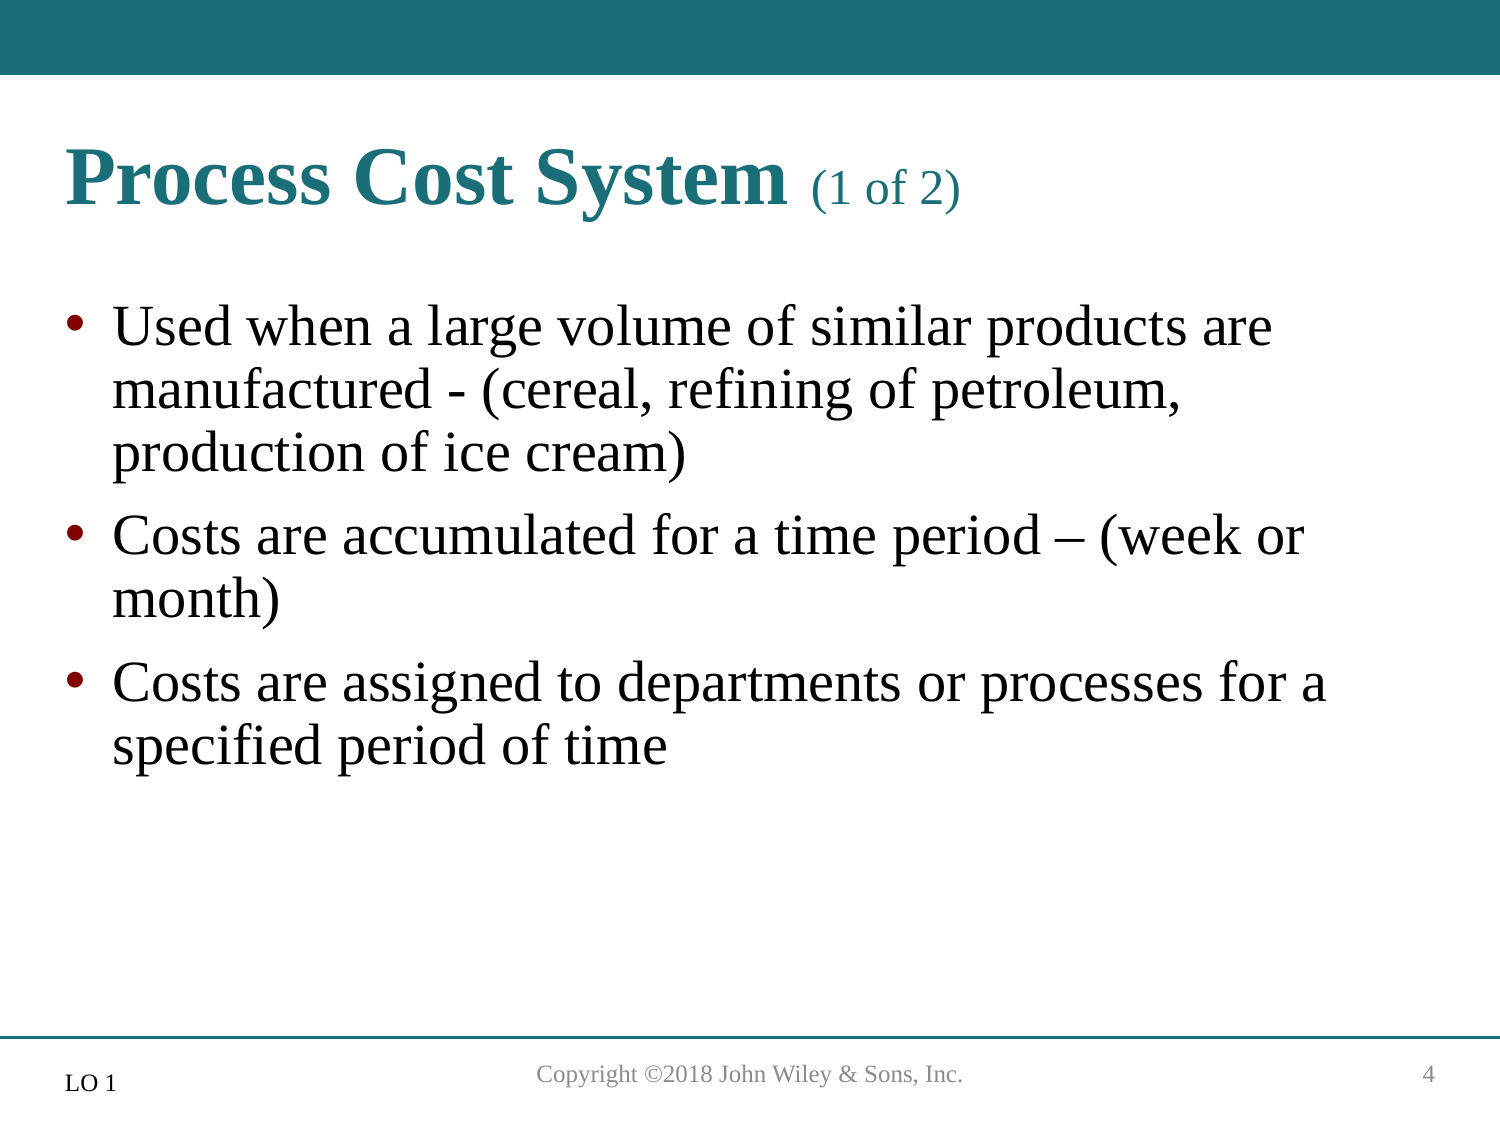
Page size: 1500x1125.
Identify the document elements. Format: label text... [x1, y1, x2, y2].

list Used when a large volume of similar products are manufactured - (cereal, refining of petroleum, production of ice cream) Costs are accumulated for a time period – (week or month) Costs are assigned to departments or processes for a specified period of time [50, 287, 1450, 825]
title Process Cost System (1 of 2) [50, 125, 1450, 250]
slide_number 4 [1059, 1042, 1450, 1103]
footer Copyright ©2018 John Wiley & Sons, Inc. [496, 1042, 1004, 1103]
list L O 1 [50, 1062, 150, 1113]
